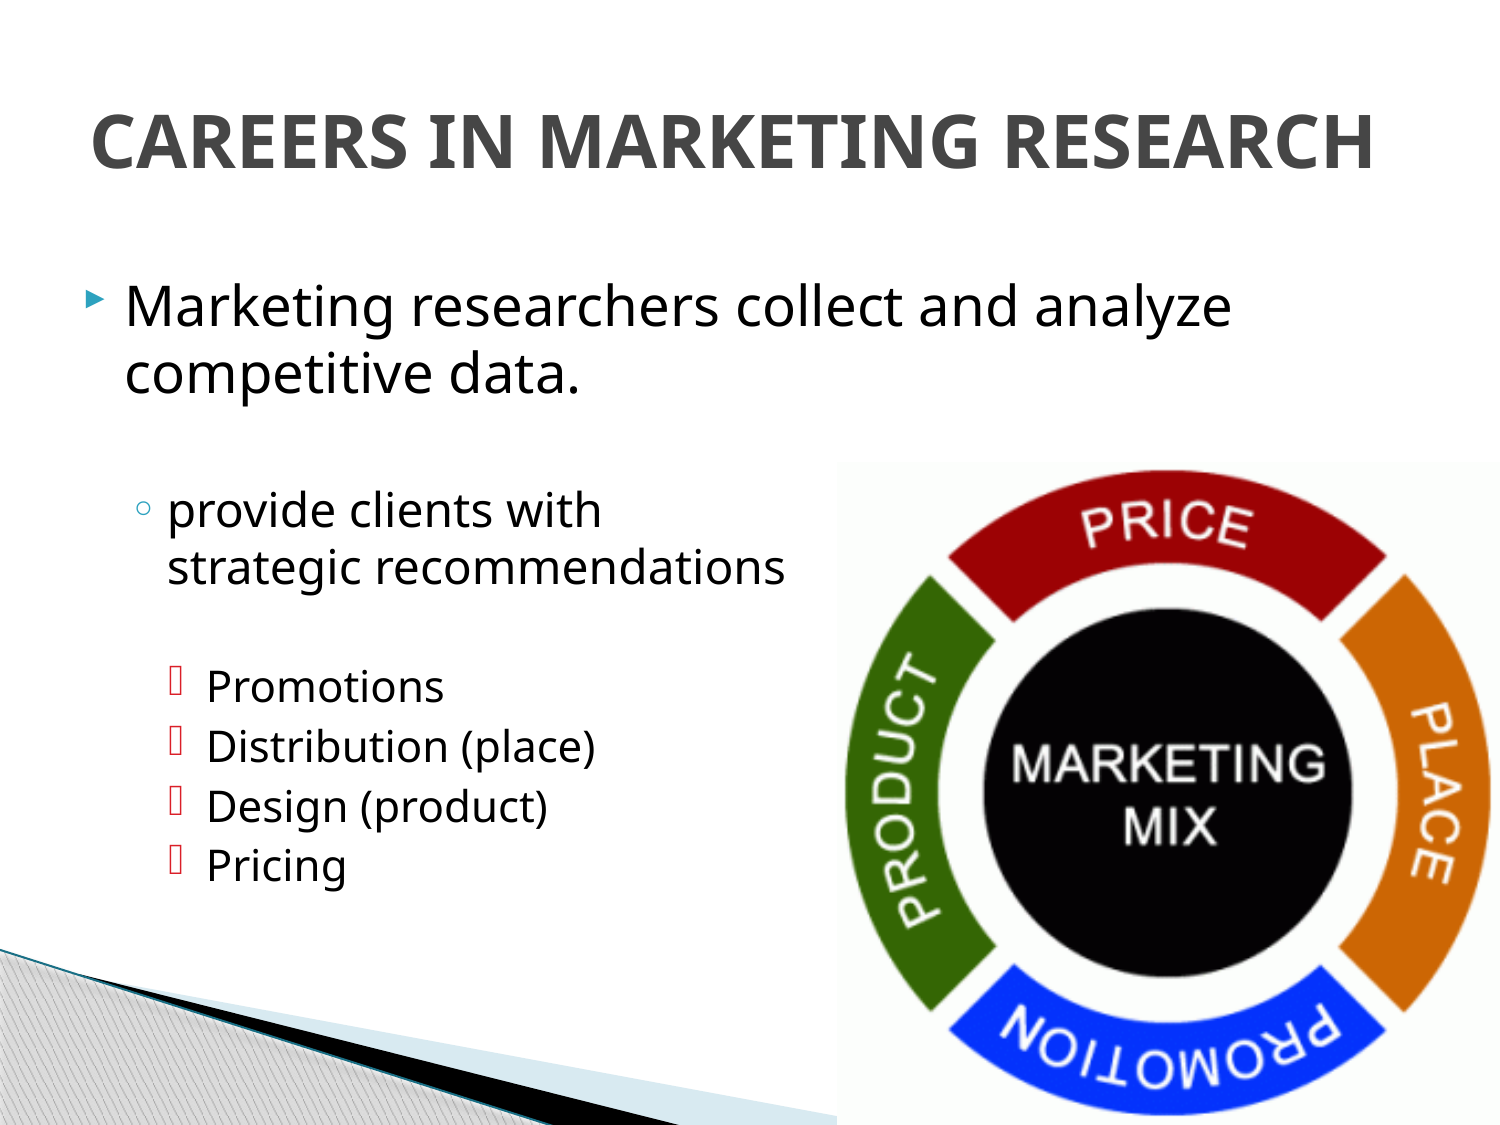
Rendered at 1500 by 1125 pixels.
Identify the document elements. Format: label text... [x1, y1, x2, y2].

title CAREERS IN MARKETING RESEARCH [75, 45, 1425, 233]
picture [837, 462, 1500, 1125]
list Marketing researchers collect and analyze competitive data. provide clients with strategic recommendations Promotions Distribution (place) Design (product) Pricing [50, 262, 1425, 1075]
